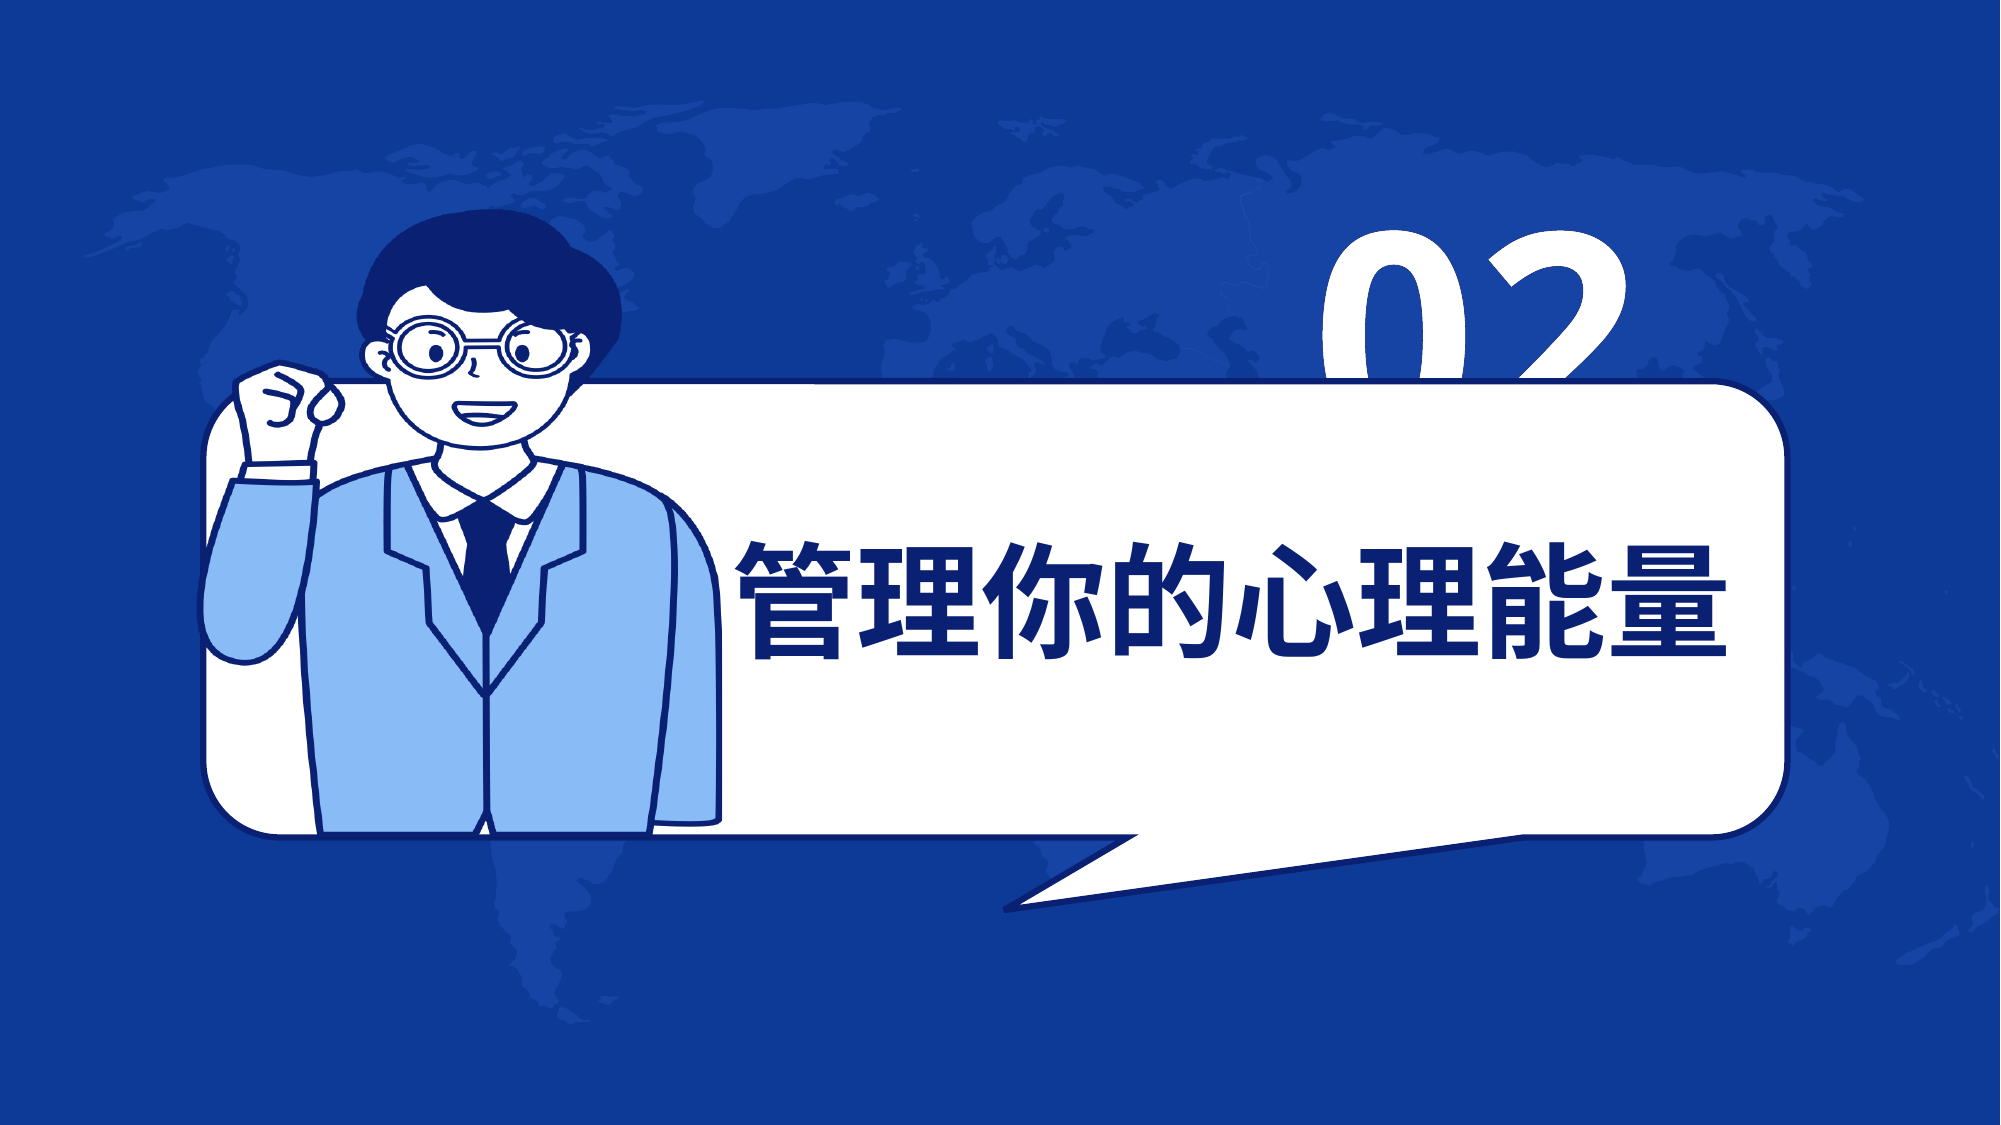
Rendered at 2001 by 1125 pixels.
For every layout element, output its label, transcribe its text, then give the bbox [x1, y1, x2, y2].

text_box 0 2 [1297, 143, 1747, 388]
text_box 管理你的心理能量 [723, 516, 1785, 681]
text_box [196, 207, 723, 839]
text_box [723, 380, 1789, 912]
